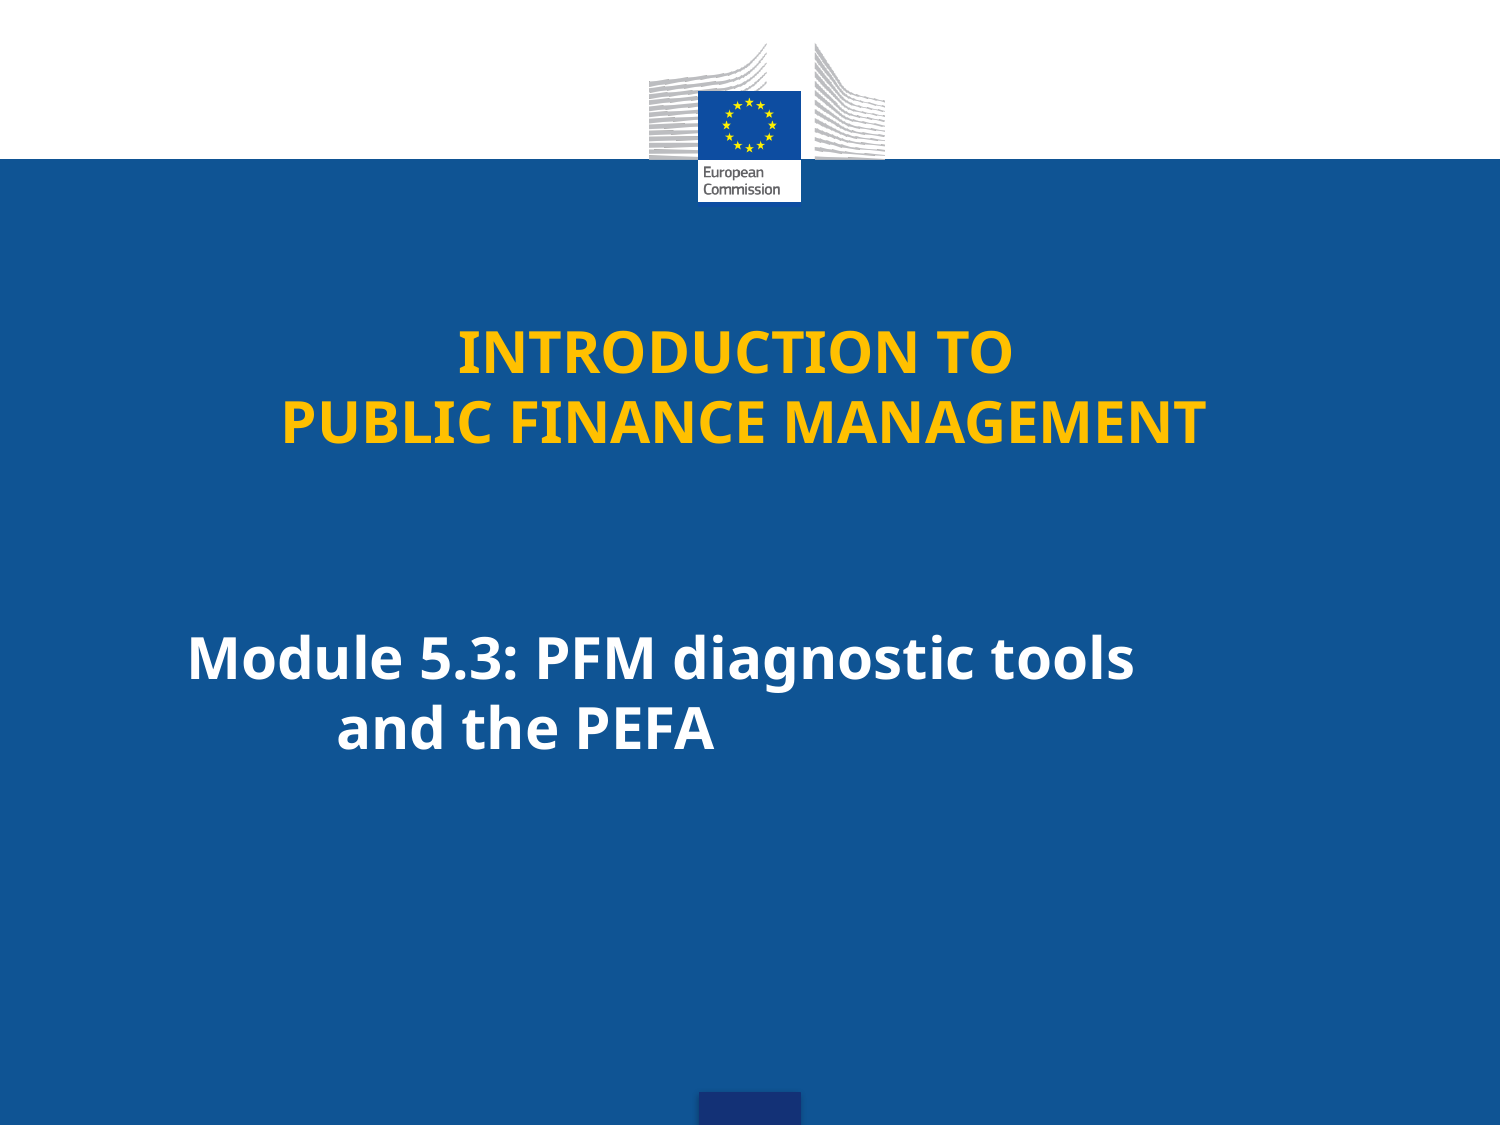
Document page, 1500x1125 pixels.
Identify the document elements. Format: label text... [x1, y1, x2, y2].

title Module 5.3: PFM diagnostic tools and the PEFA [170, 585, 1318, 797]
text_box INTRODUCTION TO PUBLIC FINANCE MANAGEMENT [182, 290, 1306, 480]
